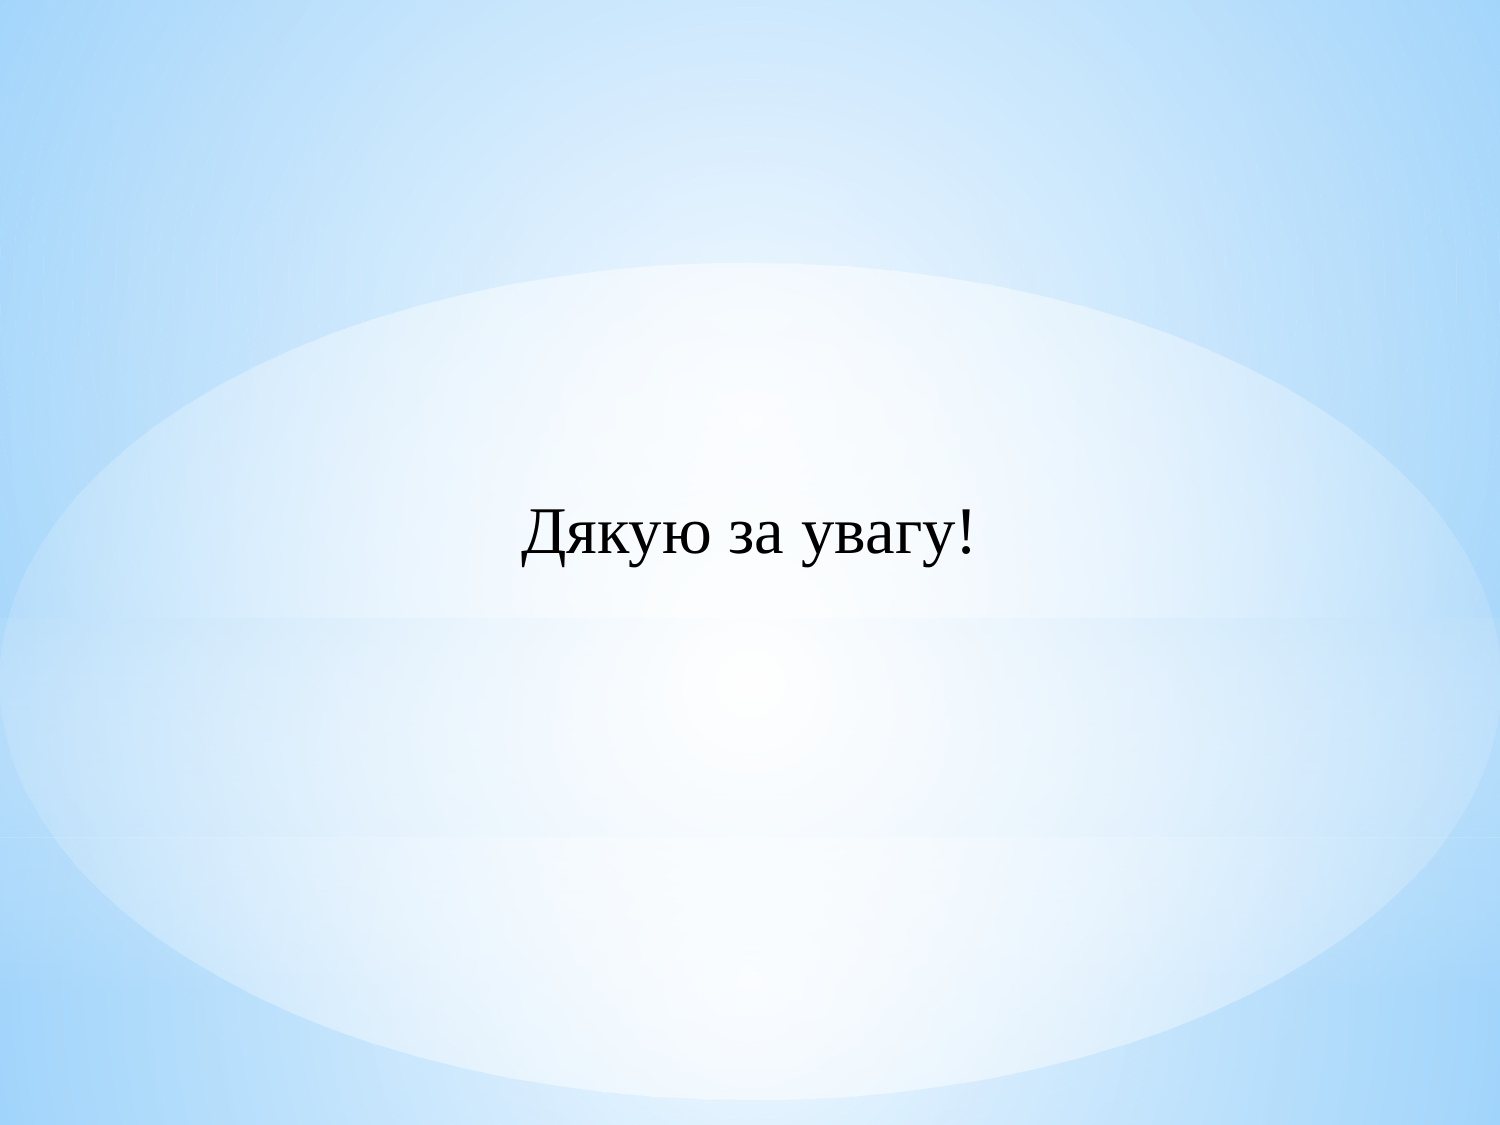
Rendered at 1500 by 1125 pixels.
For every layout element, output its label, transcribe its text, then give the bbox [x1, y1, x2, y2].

text_box Дякую за увагу! [123, 479, 1376, 575]
